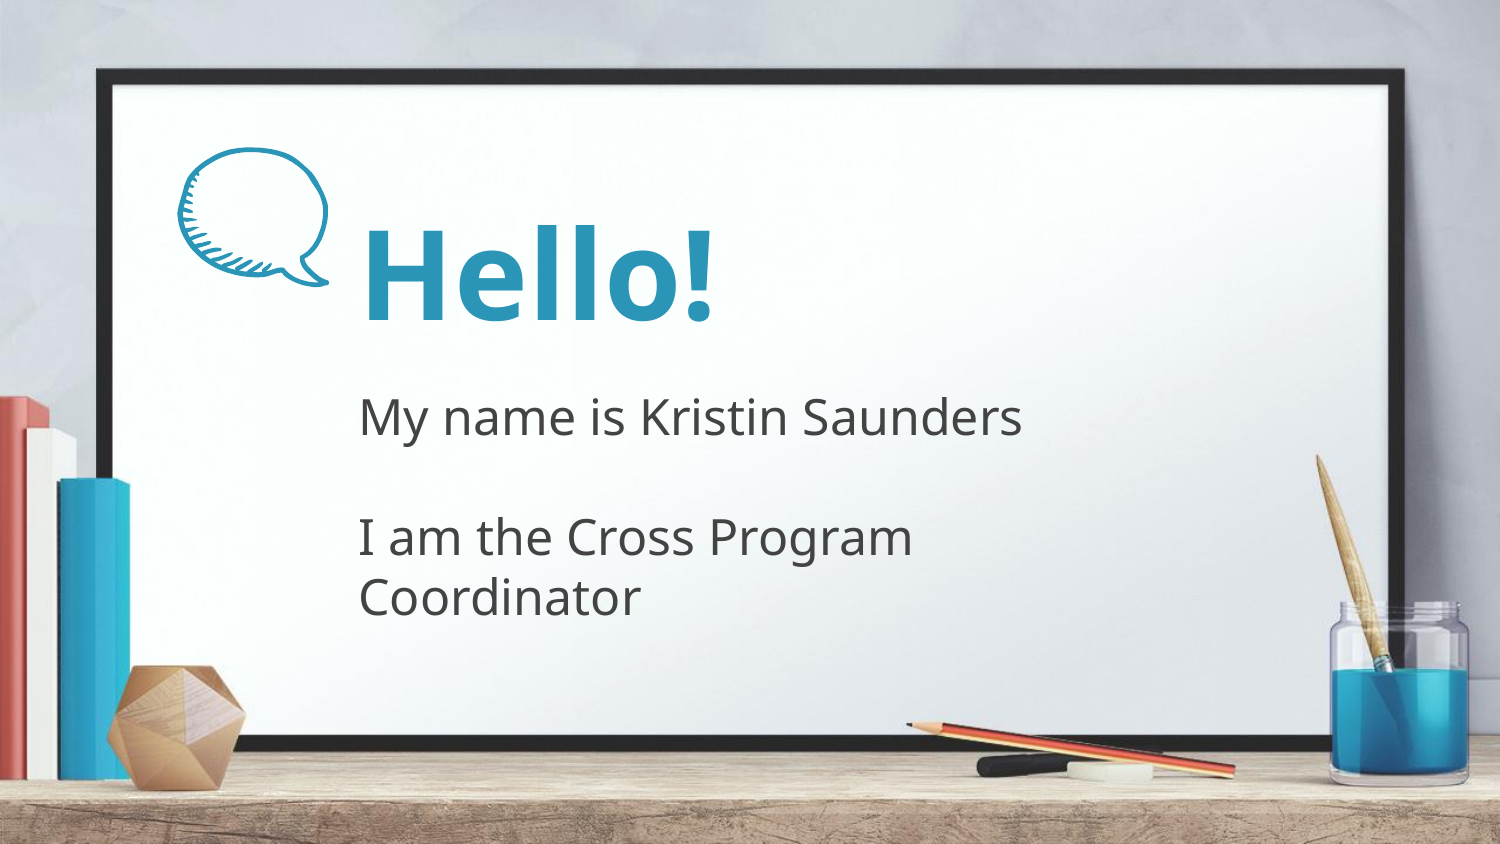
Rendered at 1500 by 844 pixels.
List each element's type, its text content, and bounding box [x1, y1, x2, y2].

picture [0, 0, 1500, 844]
list My name is Kristin Saunders I am the Cross Program Coordinator [343, 310, 1181, 667]
text_box [177, 147, 330, 288]
title Hello! [343, 180, 1324, 304]
